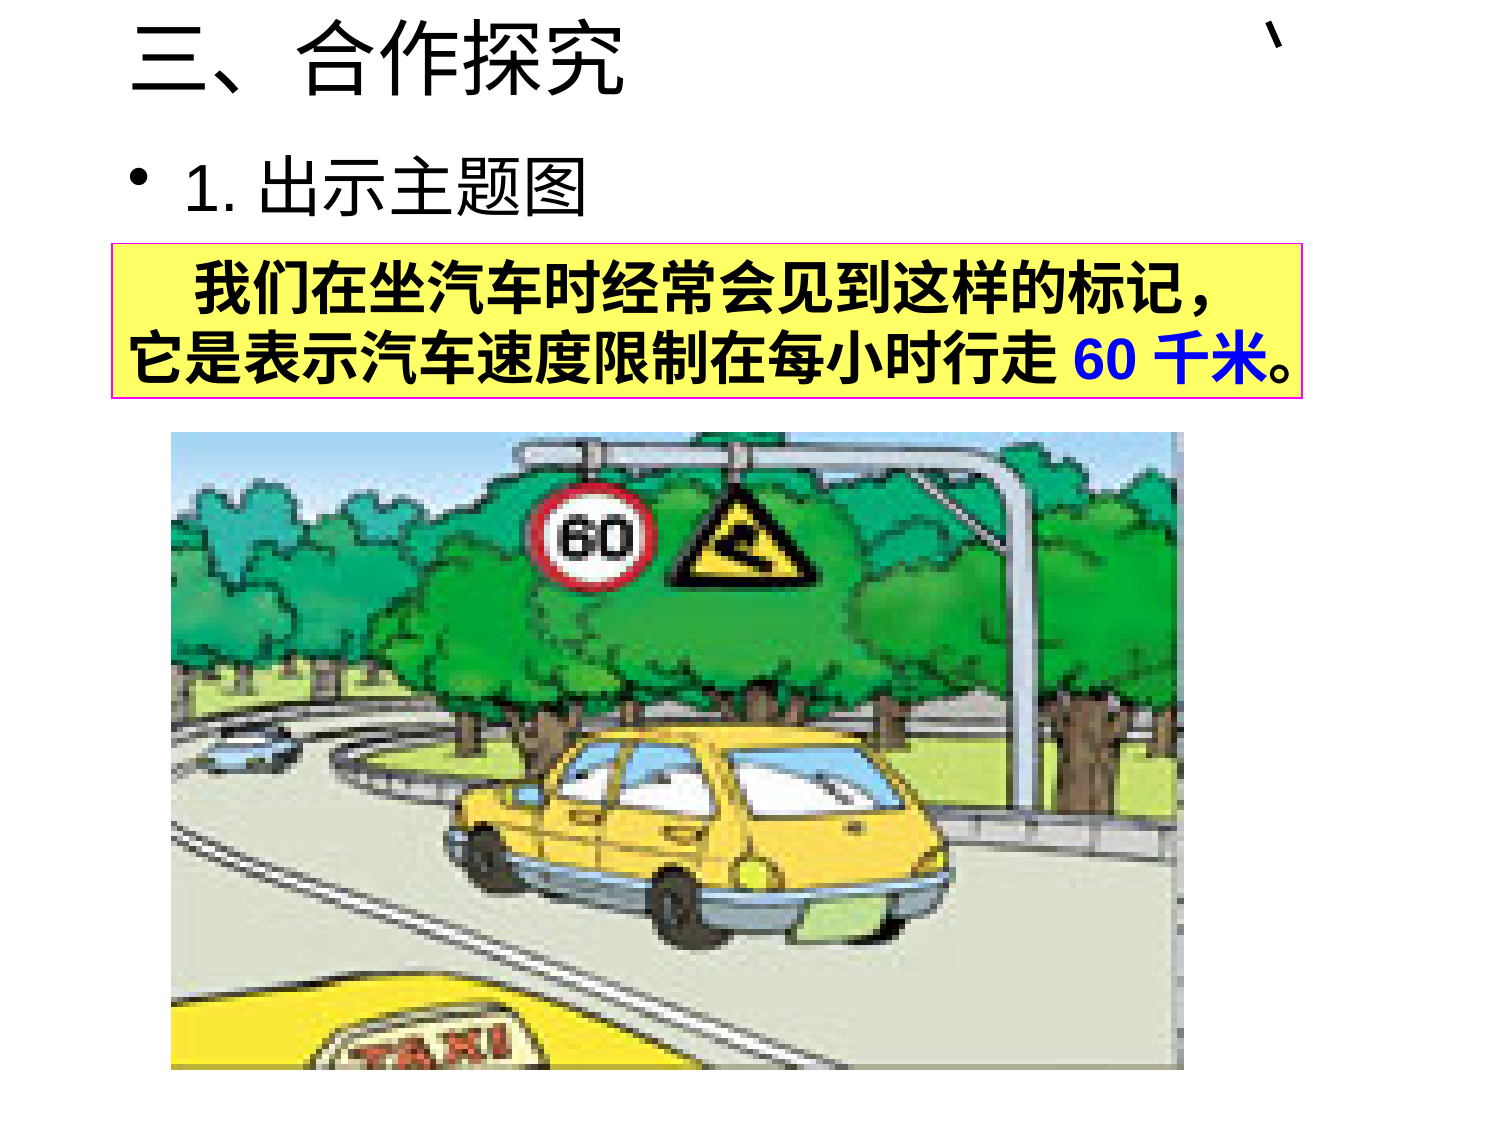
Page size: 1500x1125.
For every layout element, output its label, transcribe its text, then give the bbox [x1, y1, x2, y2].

picture [170, 432, 1184, 1071]
list 1.出示主题图 [112, 136, 1376, 1048]
title 三、合作探究 [112, 24, 704, 114]
text_box 我们在坐汽车时经常会见到这样的标记，它是表示汽车速度限制在每小时行走60千米。 [112, 243, 1302, 399]
